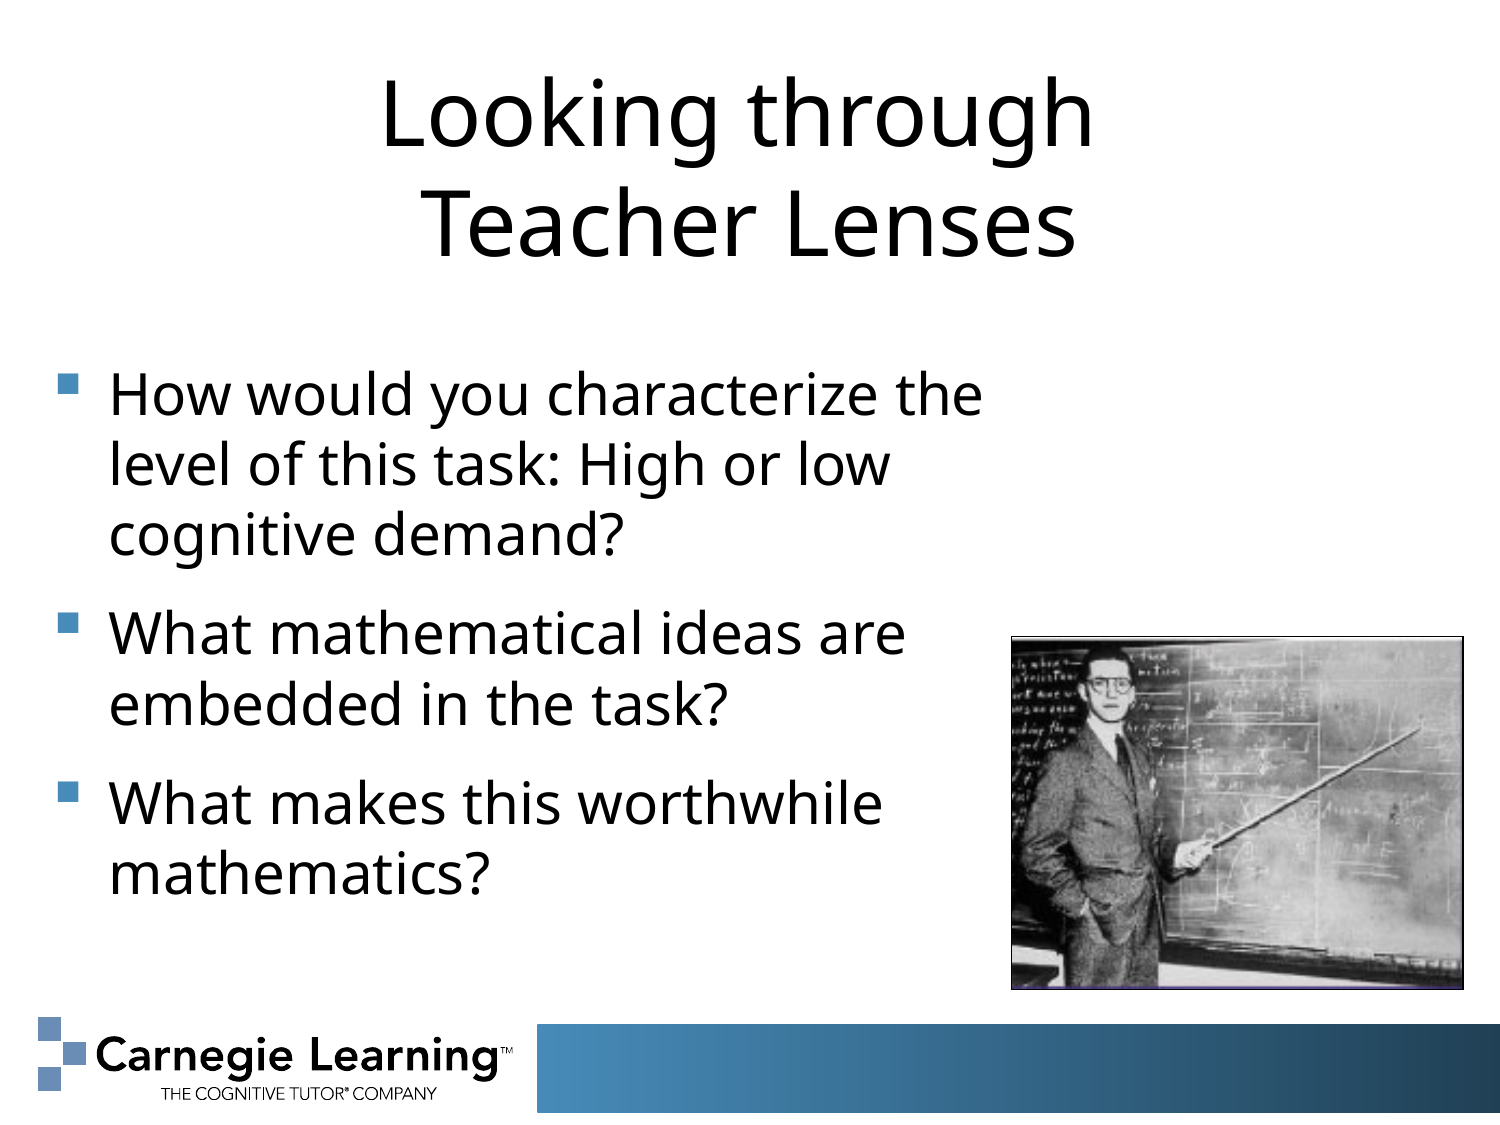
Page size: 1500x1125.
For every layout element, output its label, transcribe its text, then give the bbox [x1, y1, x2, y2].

picture [1012, 637, 1463, 990]
list How would you characterize the level of this task: High or low cognitive demand? What mathematical ideas are embedded in the task? What makes this worthwhile mathematics? [37, 349, 1138, 1001]
title Looking through Teacher Lenses [37, 37, 1463, 293]
